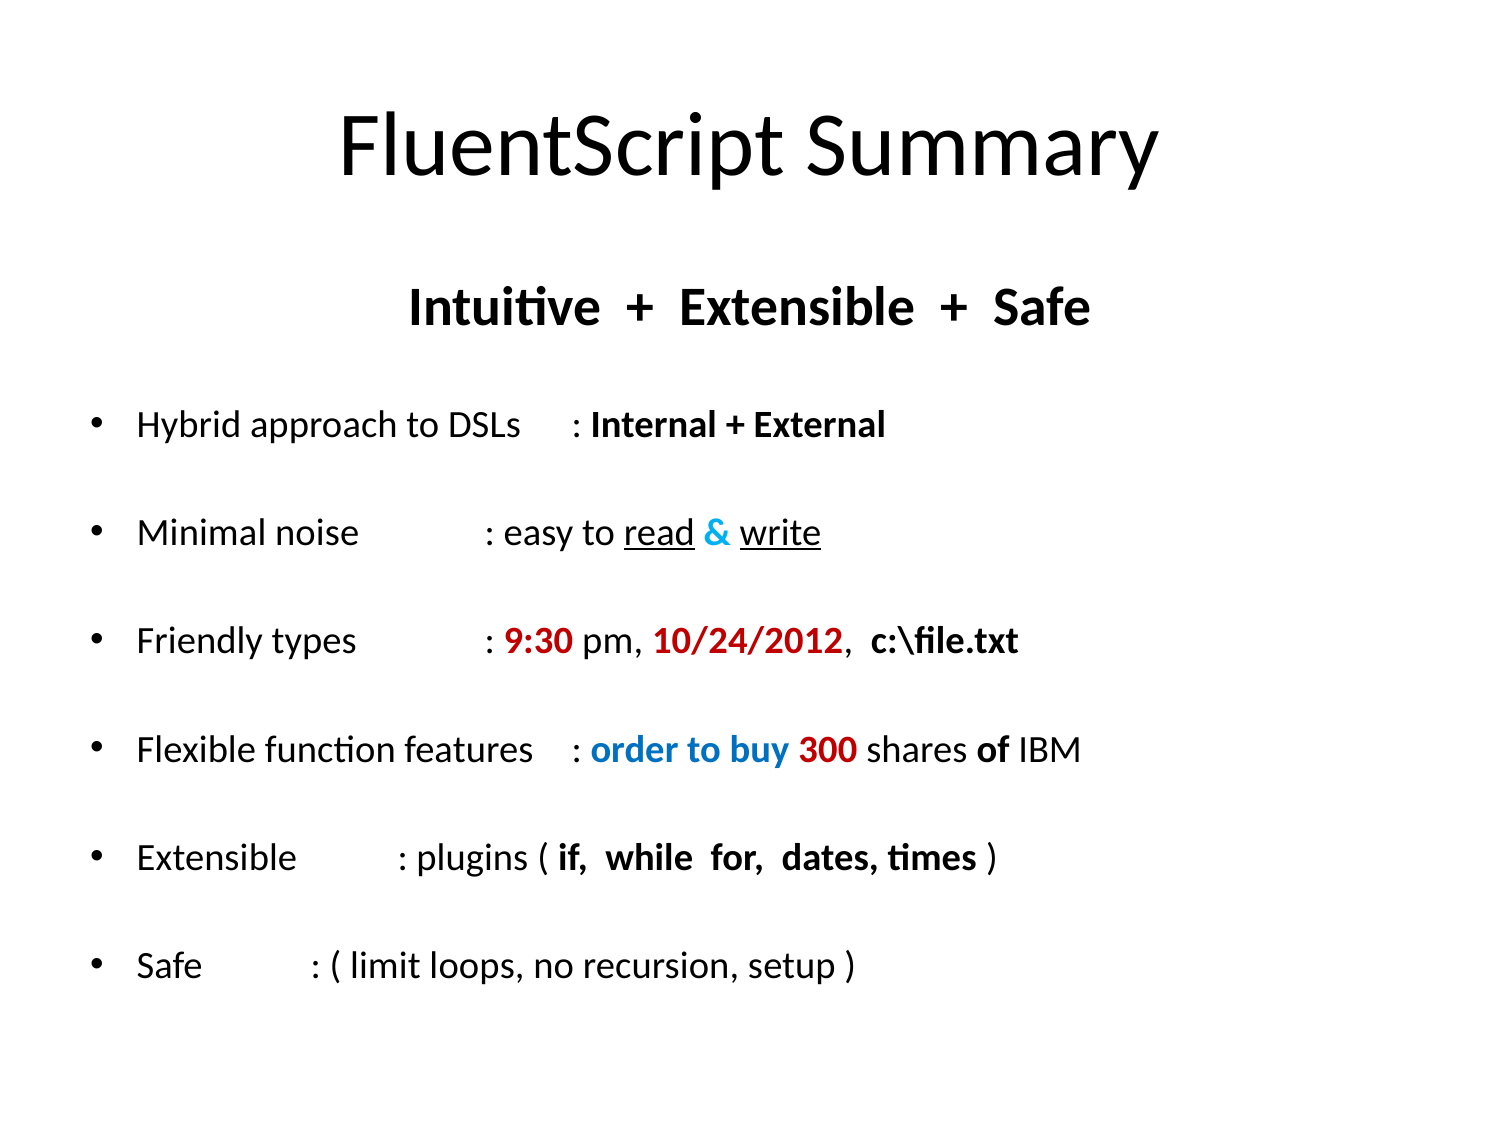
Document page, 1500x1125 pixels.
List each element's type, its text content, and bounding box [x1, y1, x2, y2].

title FluentScript Summary [75, 45, 1425, 233]
list Intuitive + Extensible + Safe Hybrid approach to DSLs : Internal + External Minimal noise : easy to read & write Friendly types : 9:30 pm, 10/24/2012, c:\file.txt Flexible function features : order to buy 300 shares of IBM Extensible : plugins ( if, while for, dates, times ) Safe : ( limit loops, no recursion, setup ) [75, 262, 1425, 1005]
